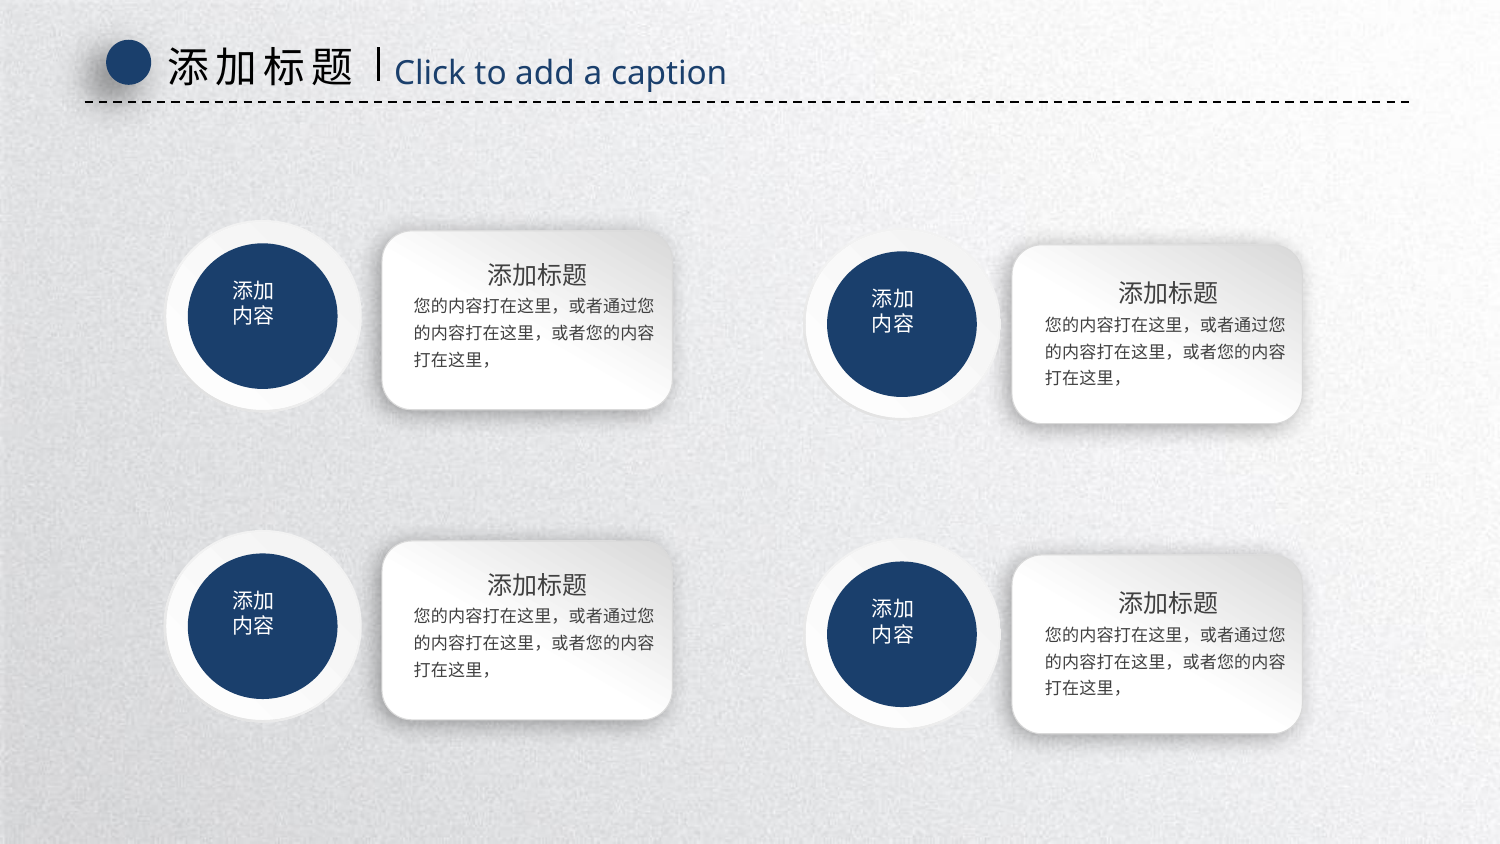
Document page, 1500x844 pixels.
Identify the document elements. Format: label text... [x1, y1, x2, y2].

text_box [381, 540, 673, 720]
text_box [105, 38, 153, 86]
text_box [1011, 244, 1303, 424]
text_box [381, 230, 673, 410]
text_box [802, 538, 1001, 731]
text_box 添加标题 [153, 33, 369, 99]
text_box [1011, 554, 1303, 734]
text_box Click to add a caption [379, 43, 743, 99]
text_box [1033, 572, 1308, 705]
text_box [163, 219, 362, 413]
picture [0, 0, 1500, 844]
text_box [402, 554, 677, 687]
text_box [802, 227, 1001, 421]
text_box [1033, 262, 1308, 395]
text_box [402, 244, 677, 377]
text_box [163, 529, 362, 723]
